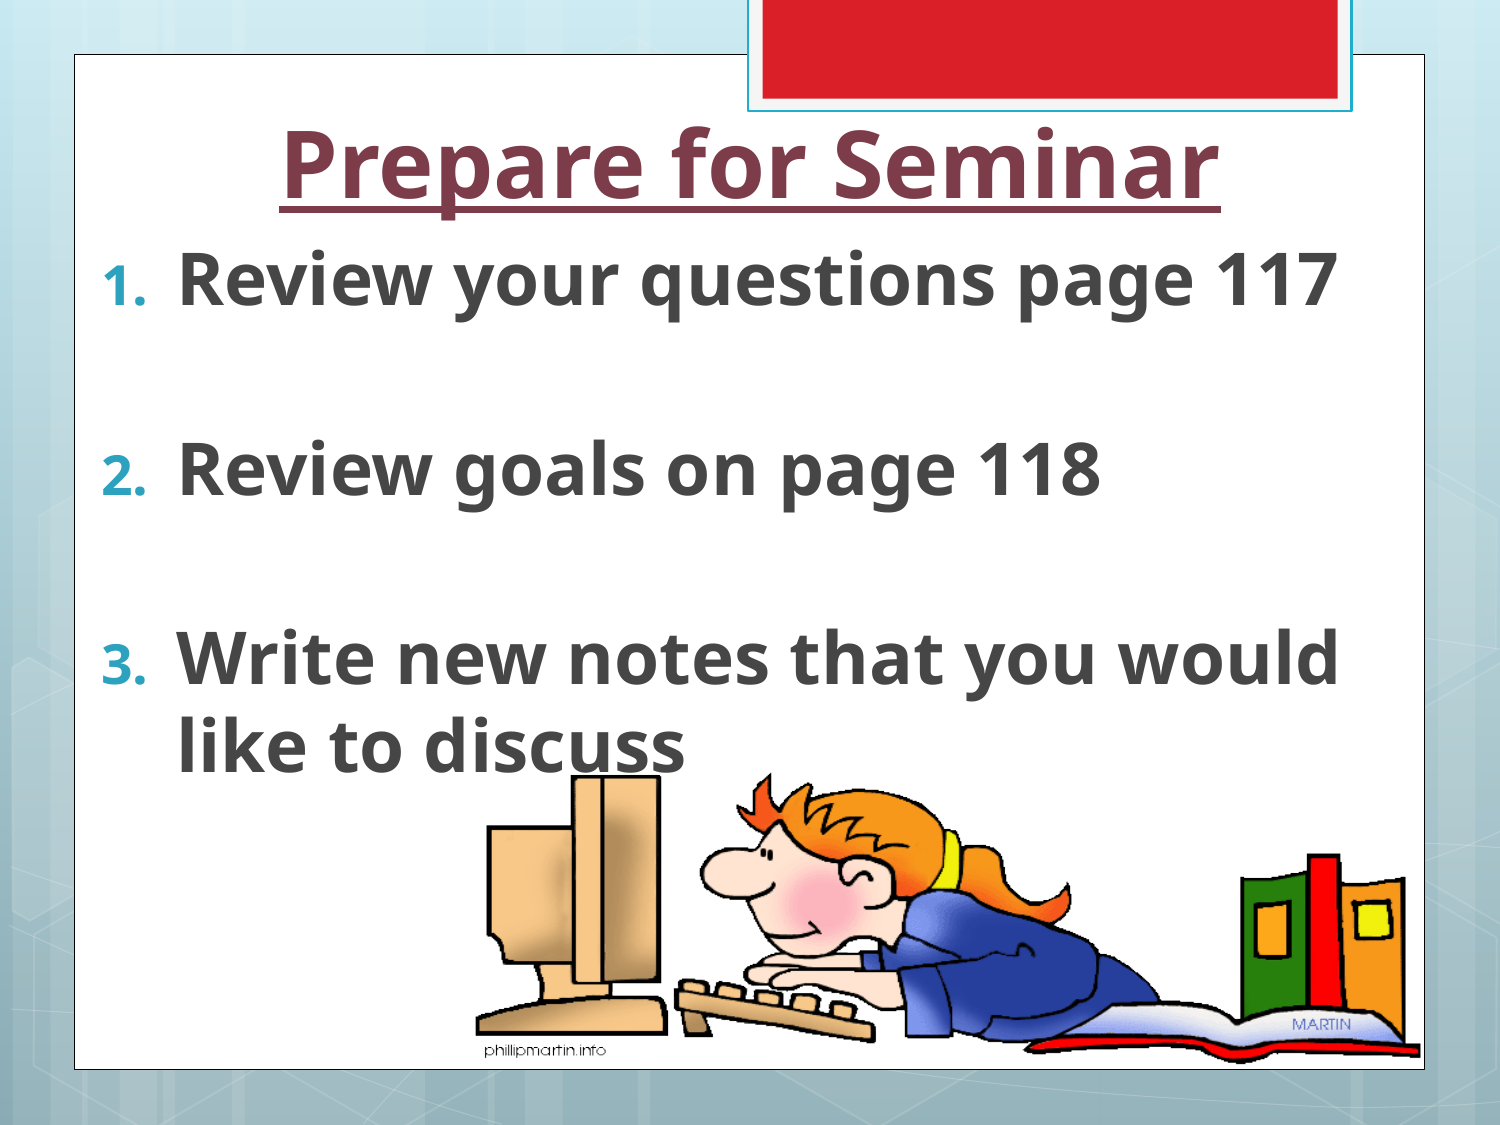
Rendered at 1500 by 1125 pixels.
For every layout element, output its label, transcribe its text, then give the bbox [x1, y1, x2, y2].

picture [462, 737, 1426, 1085]
list Review your questions page 117 Review goals on page 118 Write new notes that you would like to discuss [75, 224, 1438, 801]
title Prepare for Seminar [75, 37, 1425, 224]
